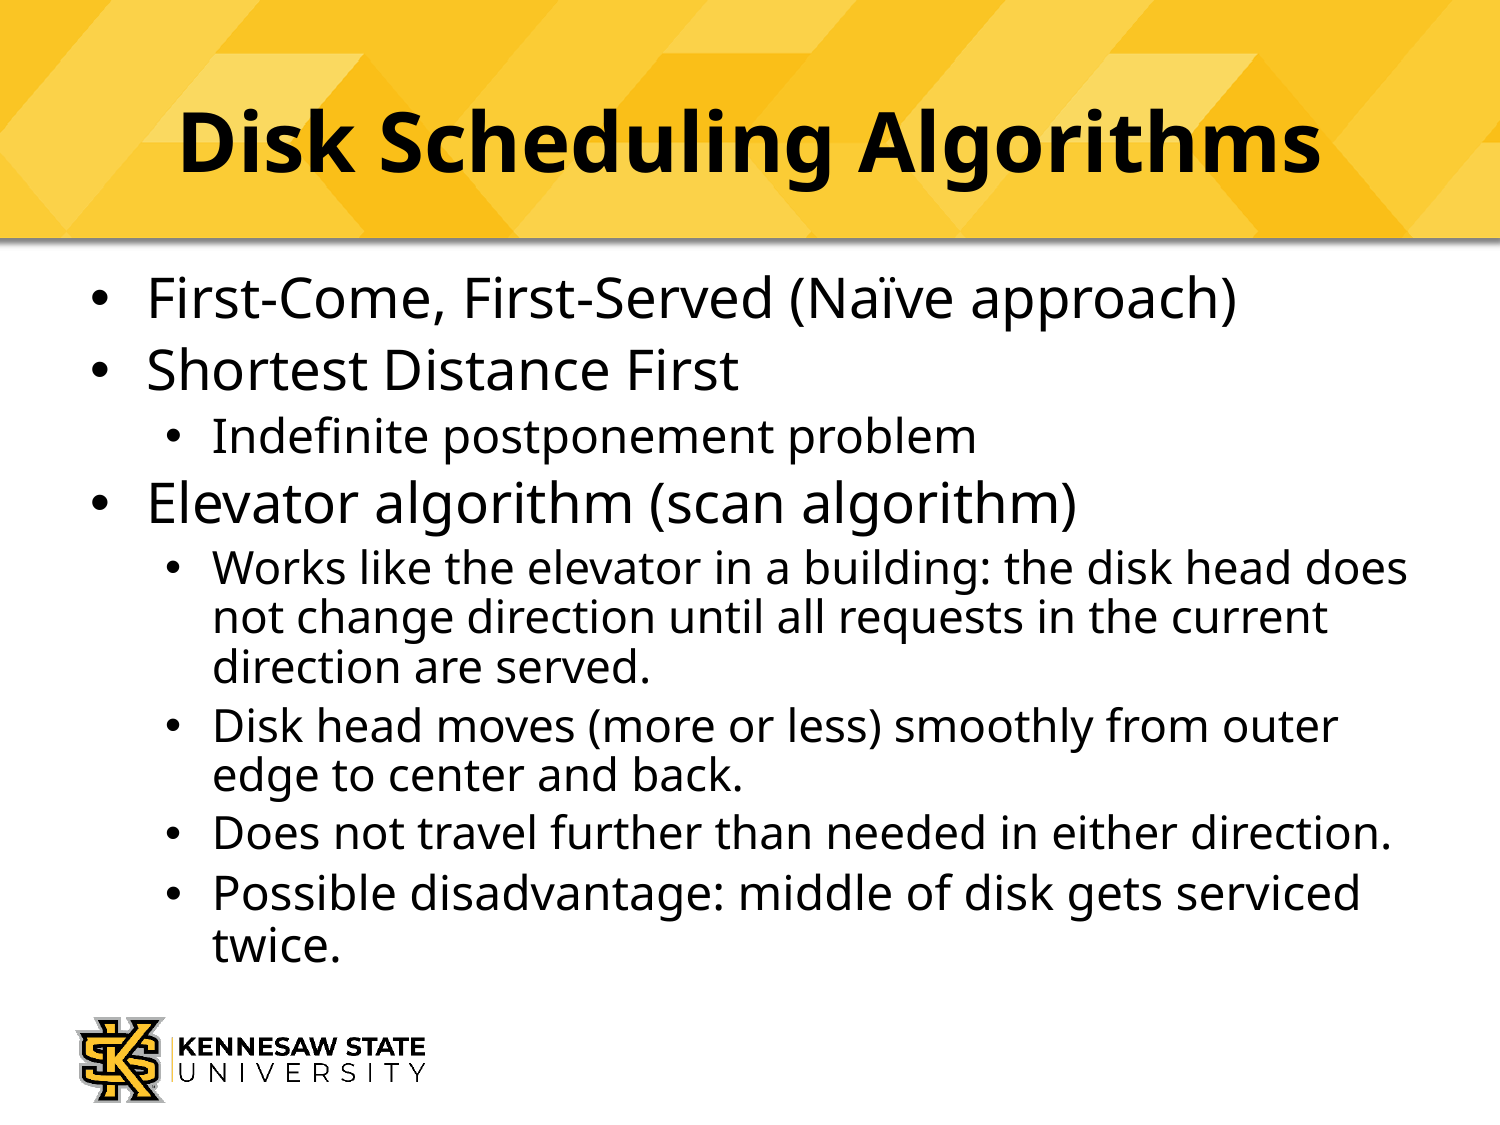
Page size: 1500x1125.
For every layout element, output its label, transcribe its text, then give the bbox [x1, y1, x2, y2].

picture [0, 0, 1500, 251]
title Disk Scheduling Algorithms [75, 45, 1425, 233]
list First-Come, First-Served (Naïve approach) Shortest Distance First Indefinite postponement problem Elevator algorithm (scan algorithm) Works like the elevator in a building: the disk head does not change direction until all requests in the current direction are served. Disk head moves (more or less) smoothly from outer edge to center and back. Does not travel further than needed in either direction. Possible disadvantage: middle of disk gets serviced twice. [75, 262, 1425, 1005]
picture [75, 1017, 425, 1103]
